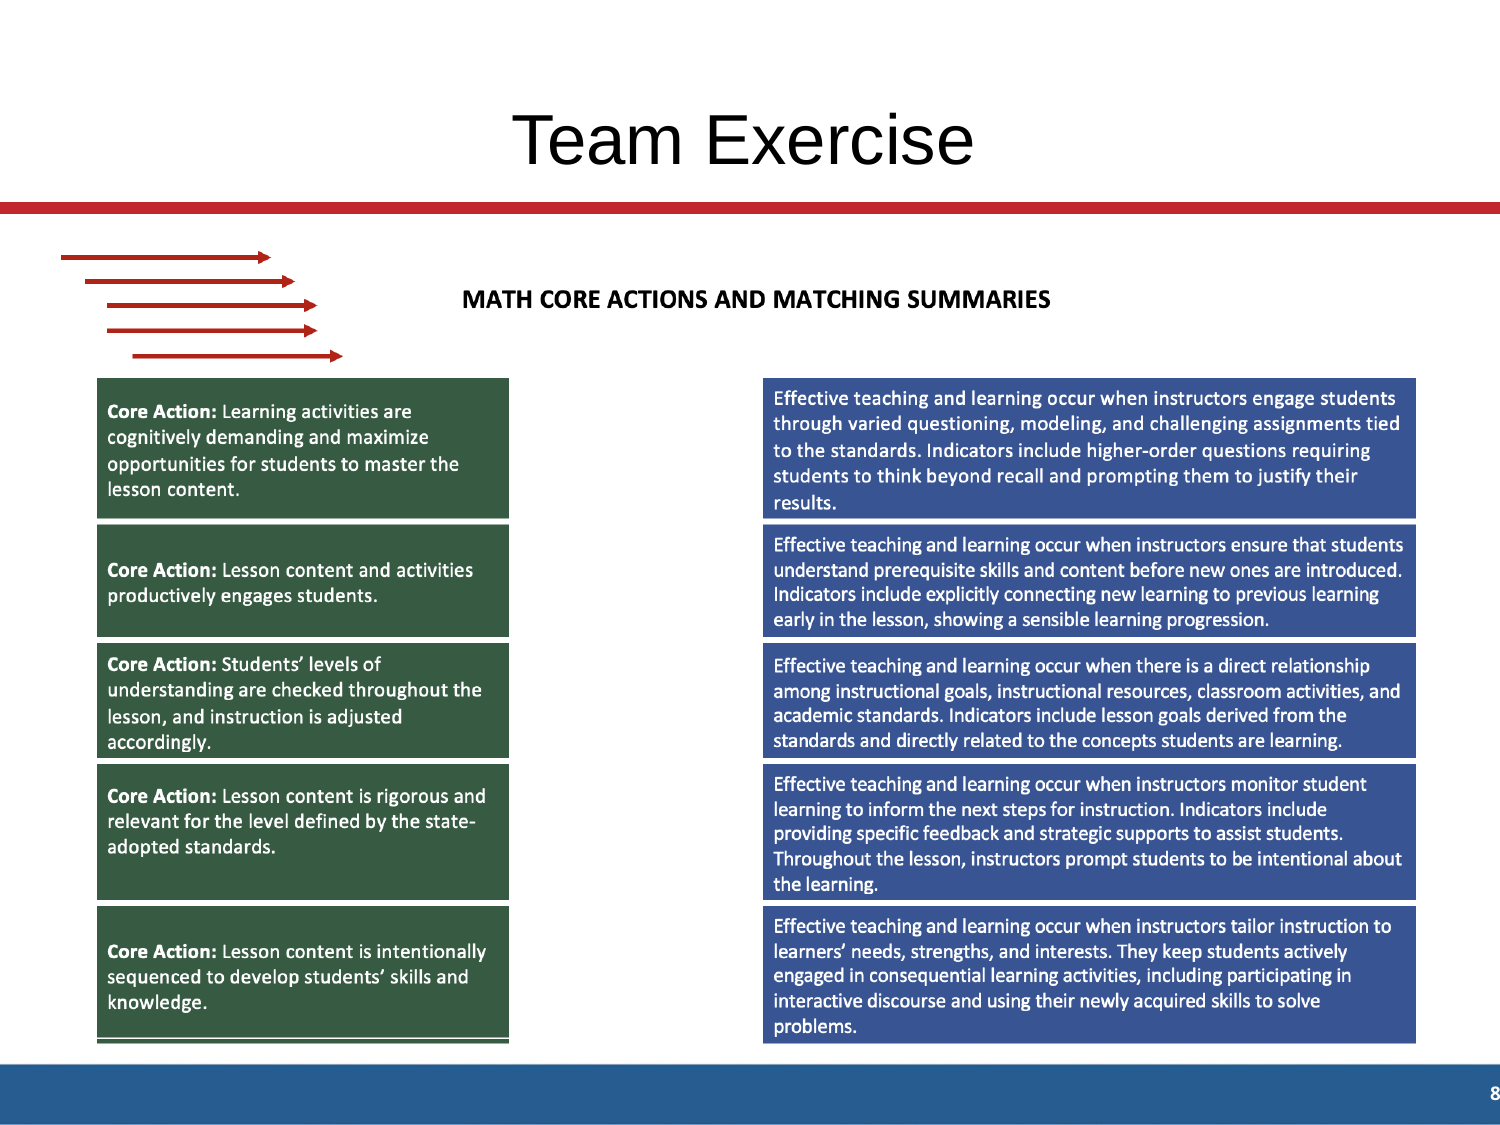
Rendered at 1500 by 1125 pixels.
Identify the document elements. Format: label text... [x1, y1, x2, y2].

title Team Exercise [74, 56, 1413, 188]
picture [0, 0, 1500, 202]
picture [0, 214, 1500, 1125]
